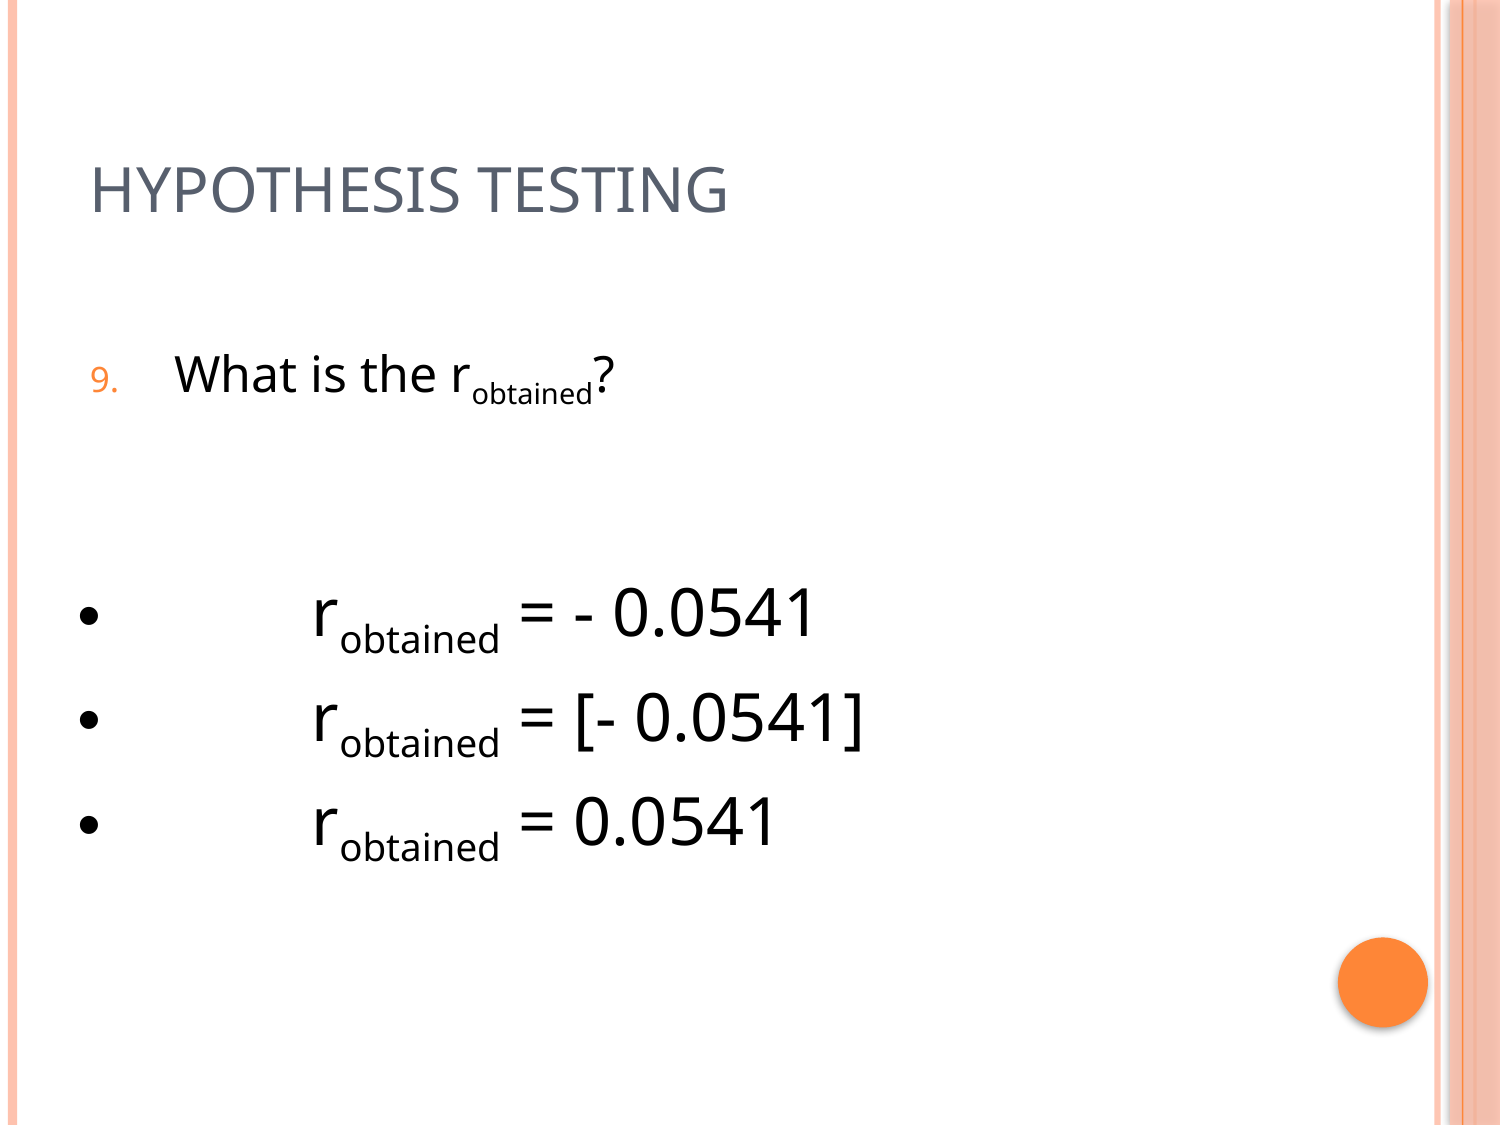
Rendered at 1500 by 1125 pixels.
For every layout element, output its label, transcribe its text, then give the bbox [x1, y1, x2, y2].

title Hypothesis Testing [75, 45, 1300, 233]
text_box robtained = - 0.0541 robtained = [- 0.0541] robtained = 0.0541 [62, 562, 1413, 938]
list What is the robtained? [75, 262, 1425, 713]
